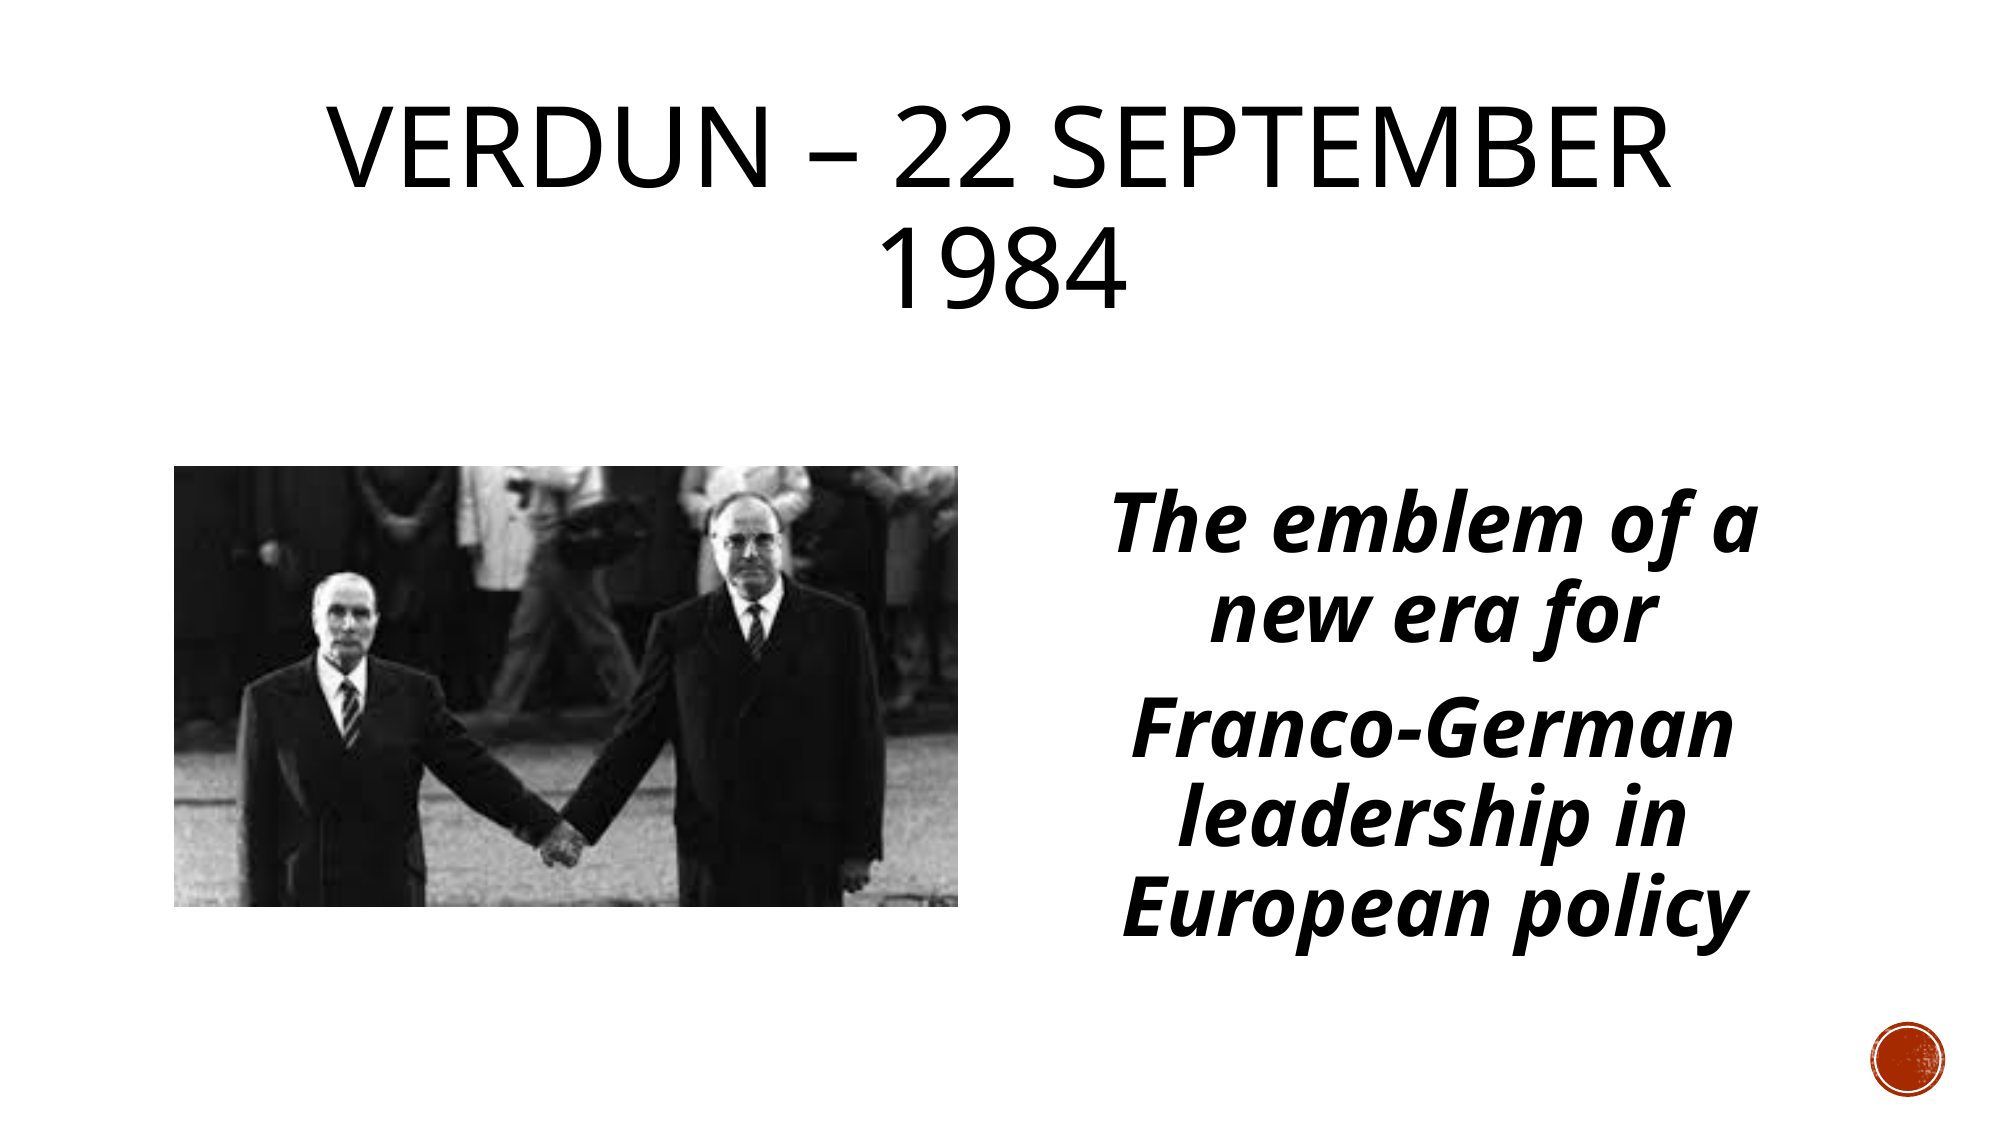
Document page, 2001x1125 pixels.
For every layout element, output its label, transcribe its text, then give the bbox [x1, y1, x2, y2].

picture [174, 466, 958, 907]
list The emblem of a new era for Franco-German leadership in European policy [1042, 348, 1826, 1013]
title VERDUN – 22 SEPTEMBER 1984 [175, 79, 1826, 344]
